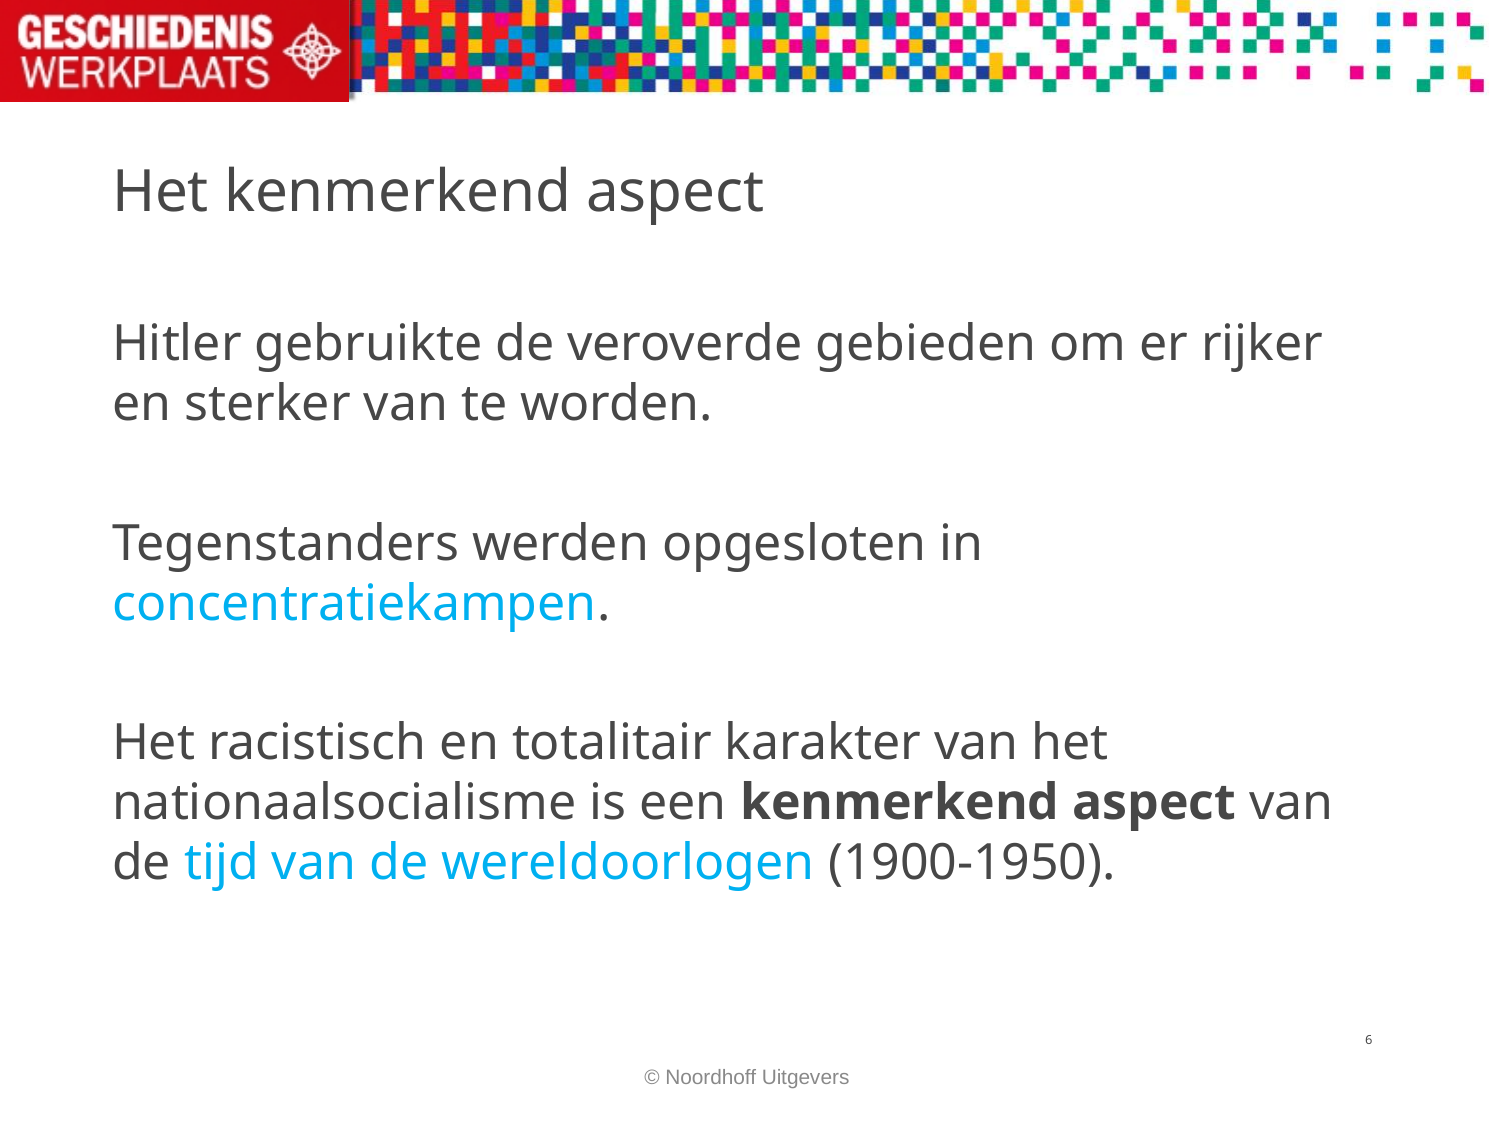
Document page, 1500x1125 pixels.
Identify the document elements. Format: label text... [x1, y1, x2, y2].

text_box © Noordhoff Uitgevers [512, 1045, 988, 1106]
title Het kenmerkend aspect [112, 145, 1401, 256]
picture [0, 0, 1500, 1125]
list Hitler gebruikte de veroverde gebieden om er rijker en sterker van te worden. Tegenstanders werden opgesloten in concentratiekampen. Het racistisch en totalitair karakter van het nationaalsocialisme is een kenmerkend aspect van de tijd van de wereldoorlogen (1900-1950). [112, 302, 1409, 988]
slide_number 6 [1325, 1025, 1388, 1063]
